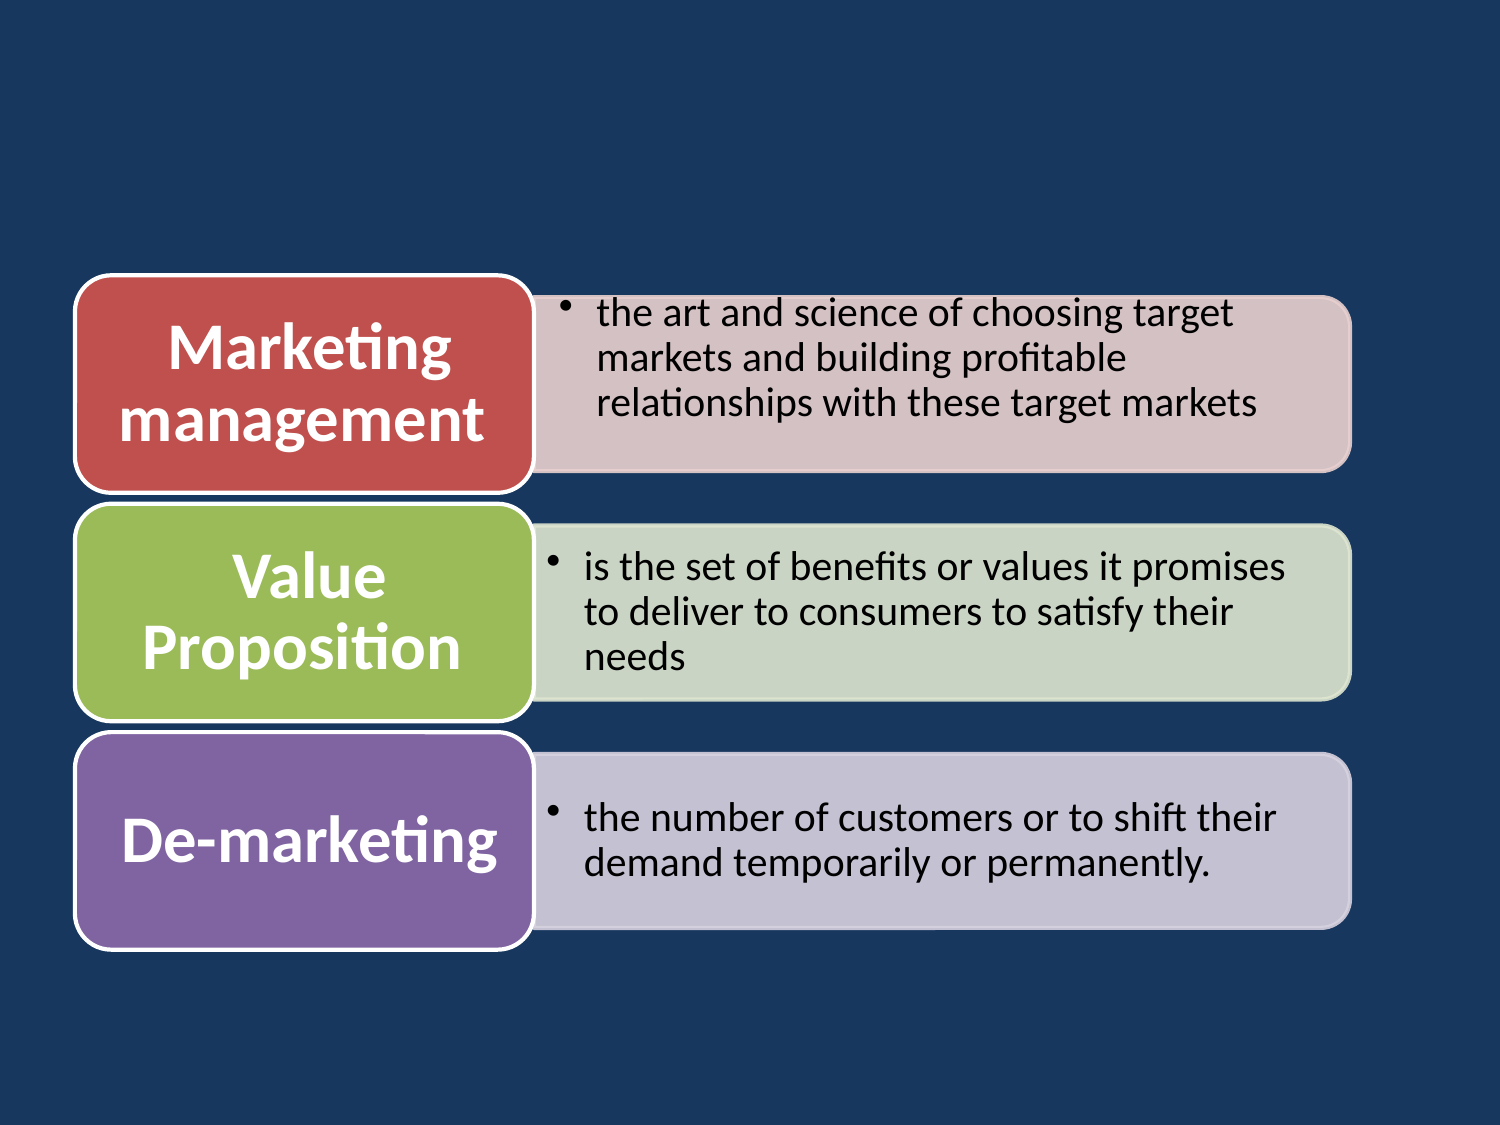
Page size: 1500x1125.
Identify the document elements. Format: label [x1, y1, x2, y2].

text_box [74, 274, 1351, 951]
